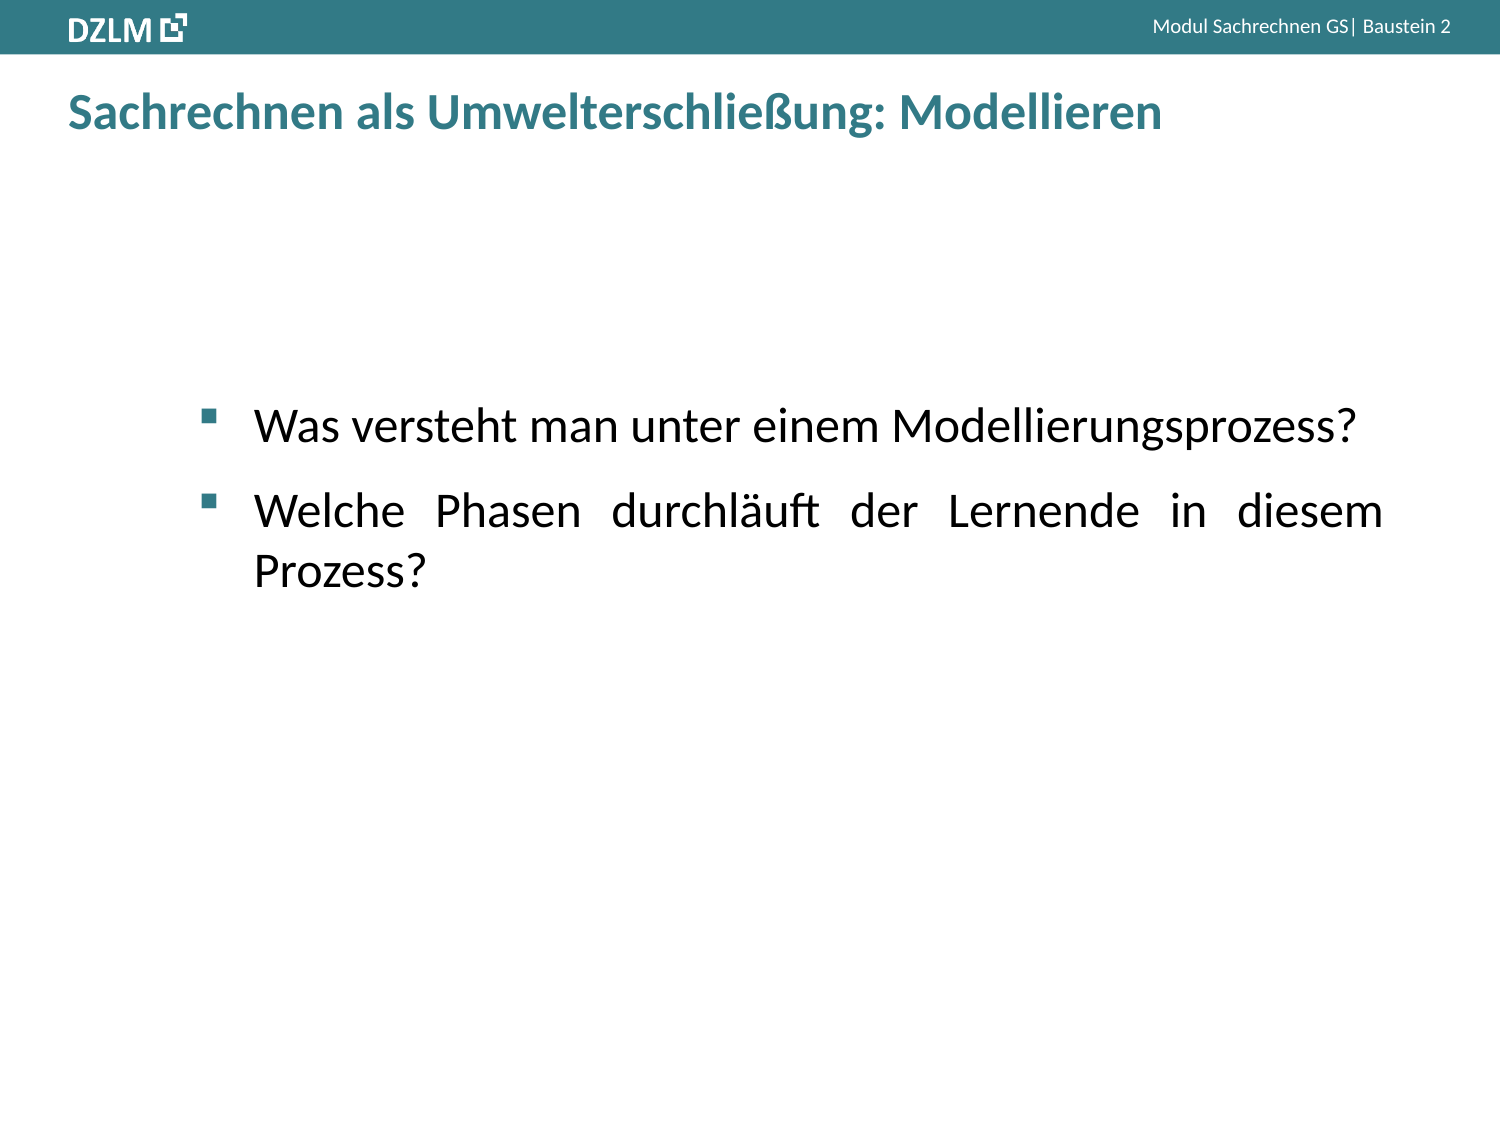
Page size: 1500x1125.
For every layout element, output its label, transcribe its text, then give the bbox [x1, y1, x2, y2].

title Sachrechnen als Umwelterschließung: Modellieren [53, 68, 1459, 149]
text_box Was versteht man unter einem Modellierungsprozess? Welche Phasen durchläuft der Lernende in diesem Prozess? [182, 385, 1400, 606]
